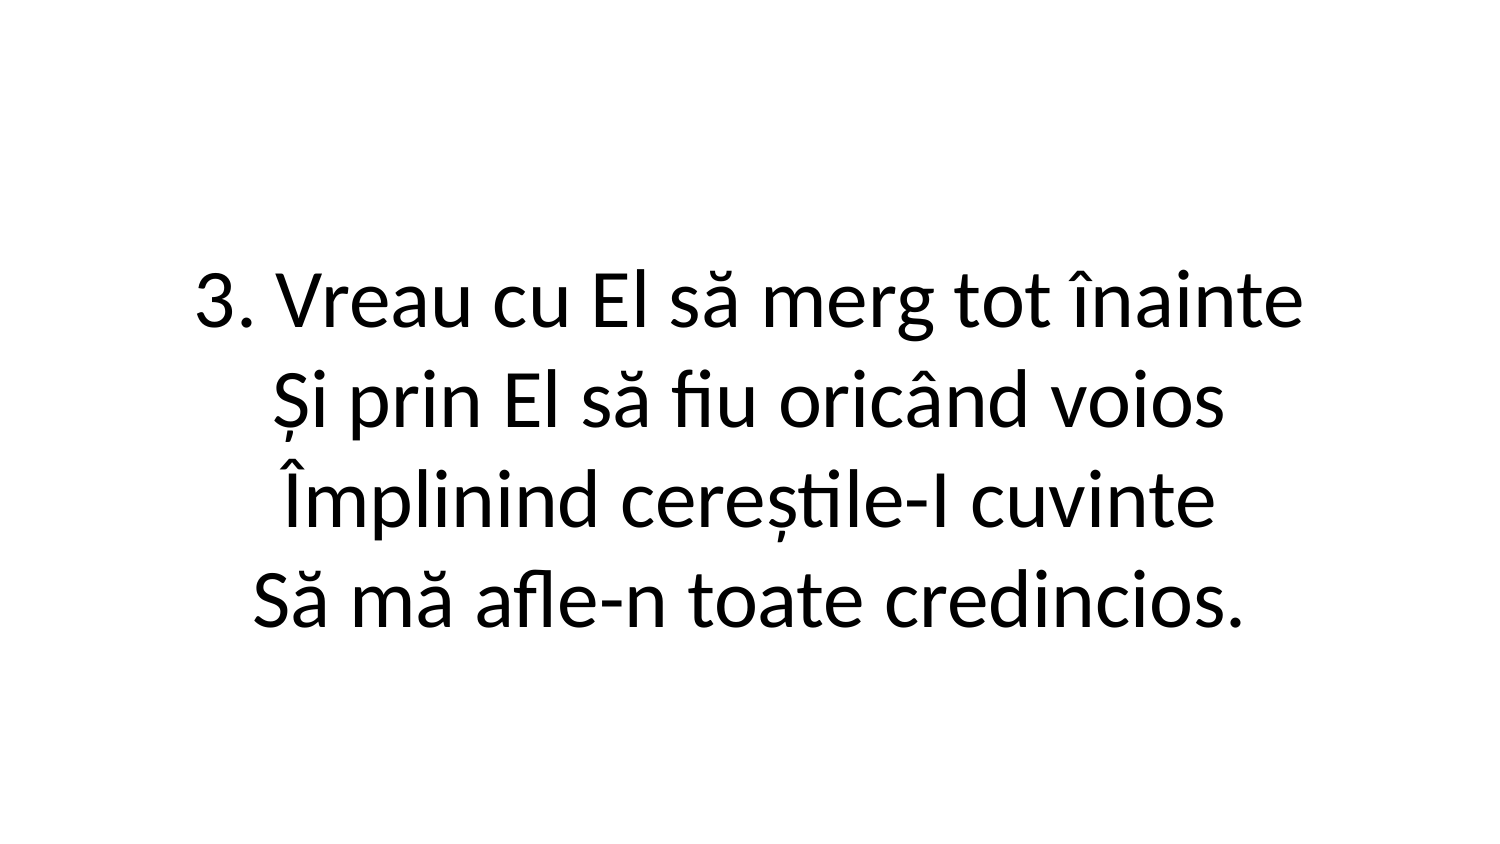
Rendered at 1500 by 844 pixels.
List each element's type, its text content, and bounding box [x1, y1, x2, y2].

text_box 3. Vreau cu El să merg tot înainte Și prin El să fiu oricând voios Împlinind cereștile-I cuvinte Să mă afle-n toate credincios. [179, 192, 1321, 652]
